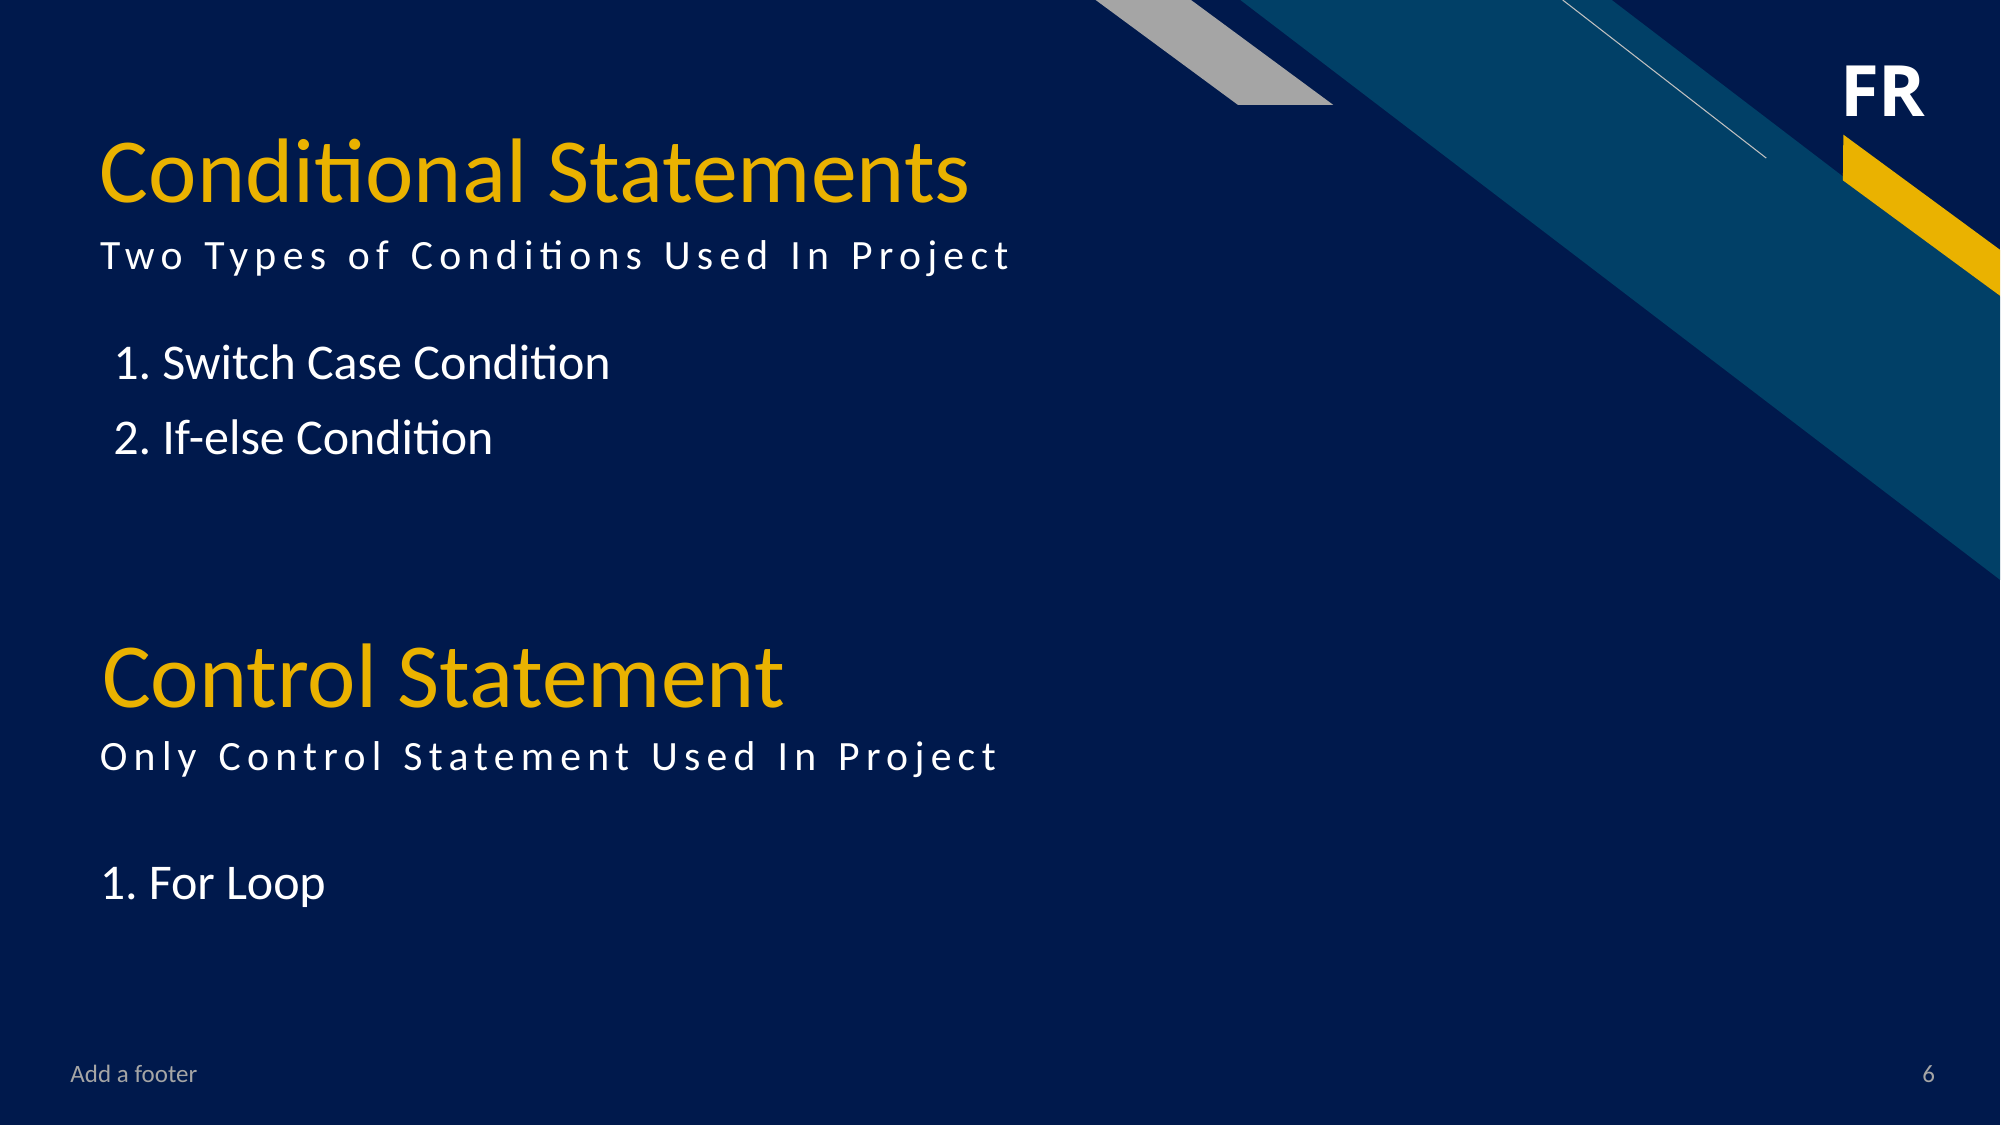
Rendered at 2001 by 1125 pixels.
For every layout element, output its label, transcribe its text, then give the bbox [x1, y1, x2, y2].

list Two Types of Conditions Used In Project [85, 225, 1295, 326]
slide_number 6 [1828, 1042, 1950, 1103]
title Conditional Statements [85, 34, 1453, 223]
text_box Only Control Statement Used In Project [85, 726, 1294, 827]
list 1. Switch Case Condition 2. If-else Condition [87, 329, 945, 538]
footer Add a footer [55, 1042, 731, 1103]
text_box 1. For Loop [85, 849, 943, 1059]
text_box Control Statement [87, 538, 1455, 727]
